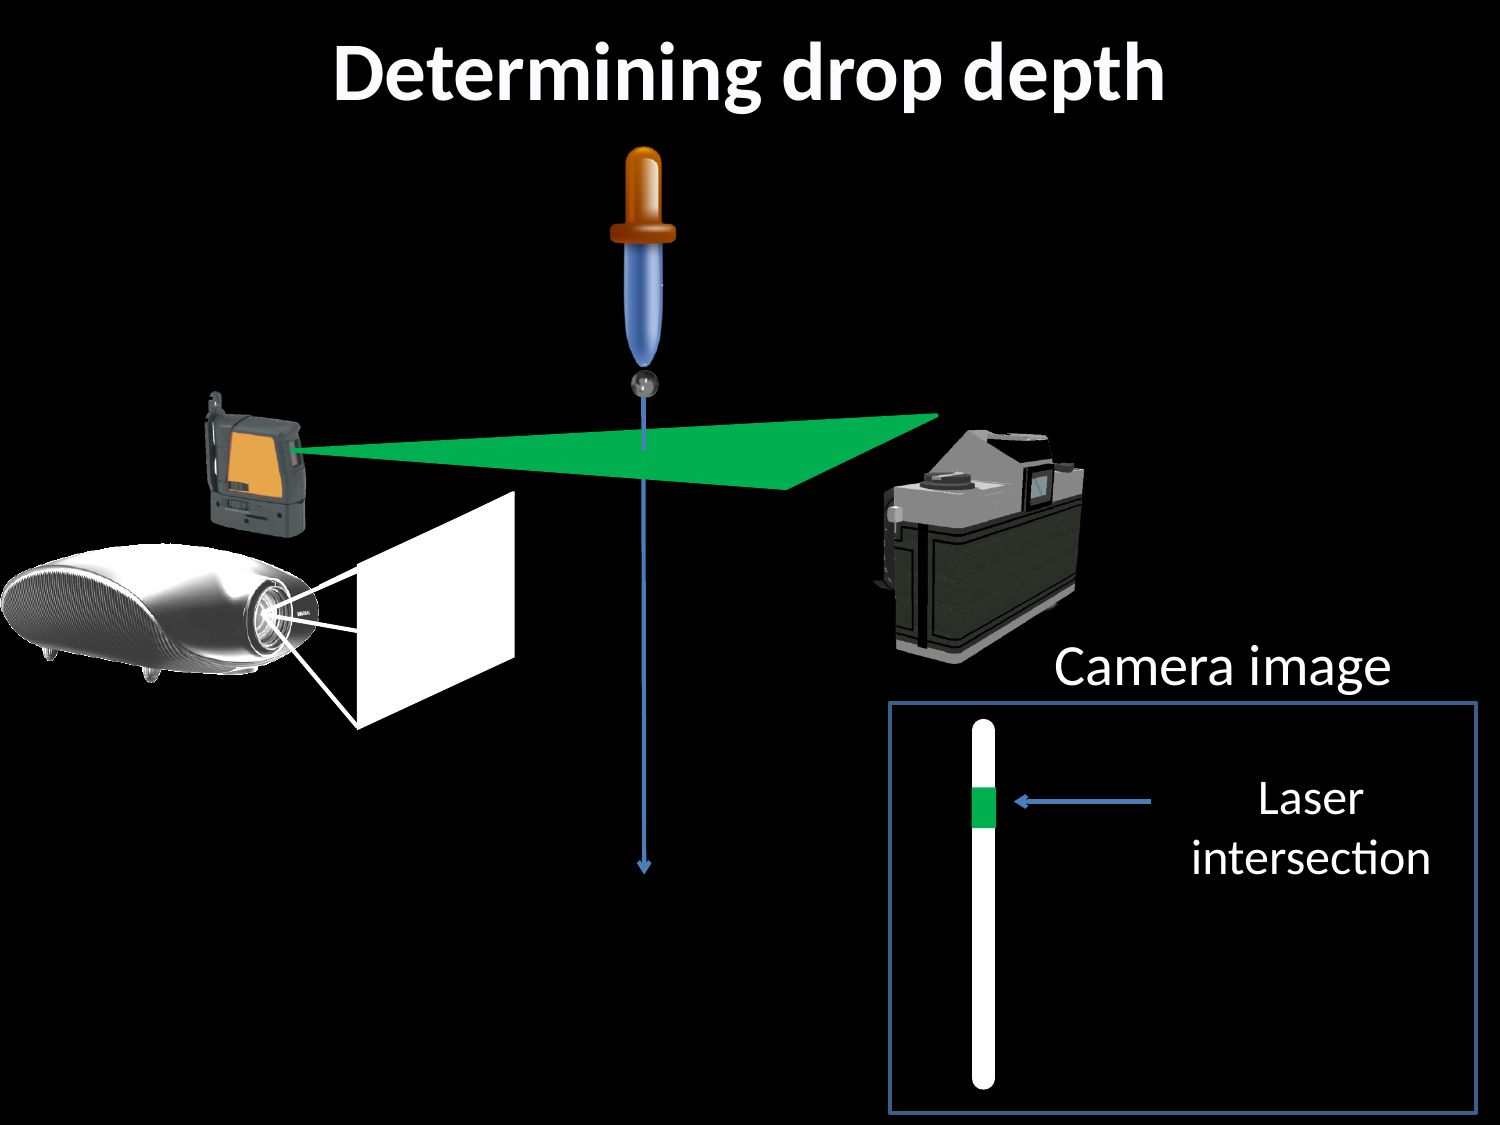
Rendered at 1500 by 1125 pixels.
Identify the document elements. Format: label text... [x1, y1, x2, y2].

text_box [888, 882, 1478, 1115]
text_box [888, 701, 1478, 903]
text_box [314, 431, 602, 477]
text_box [971, 774, 1500, 875]
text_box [607, 142, 679, 875]
title Determining drop depth [0, 2, 1500, 131]
text_box [682, 413, 939, 491]
picture [201, 388, 310, 542]
picture [829, 420, 1089, 667]
text_box Camera image [971, 626, 1476, 698]
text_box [0, 490, 515, 731]
